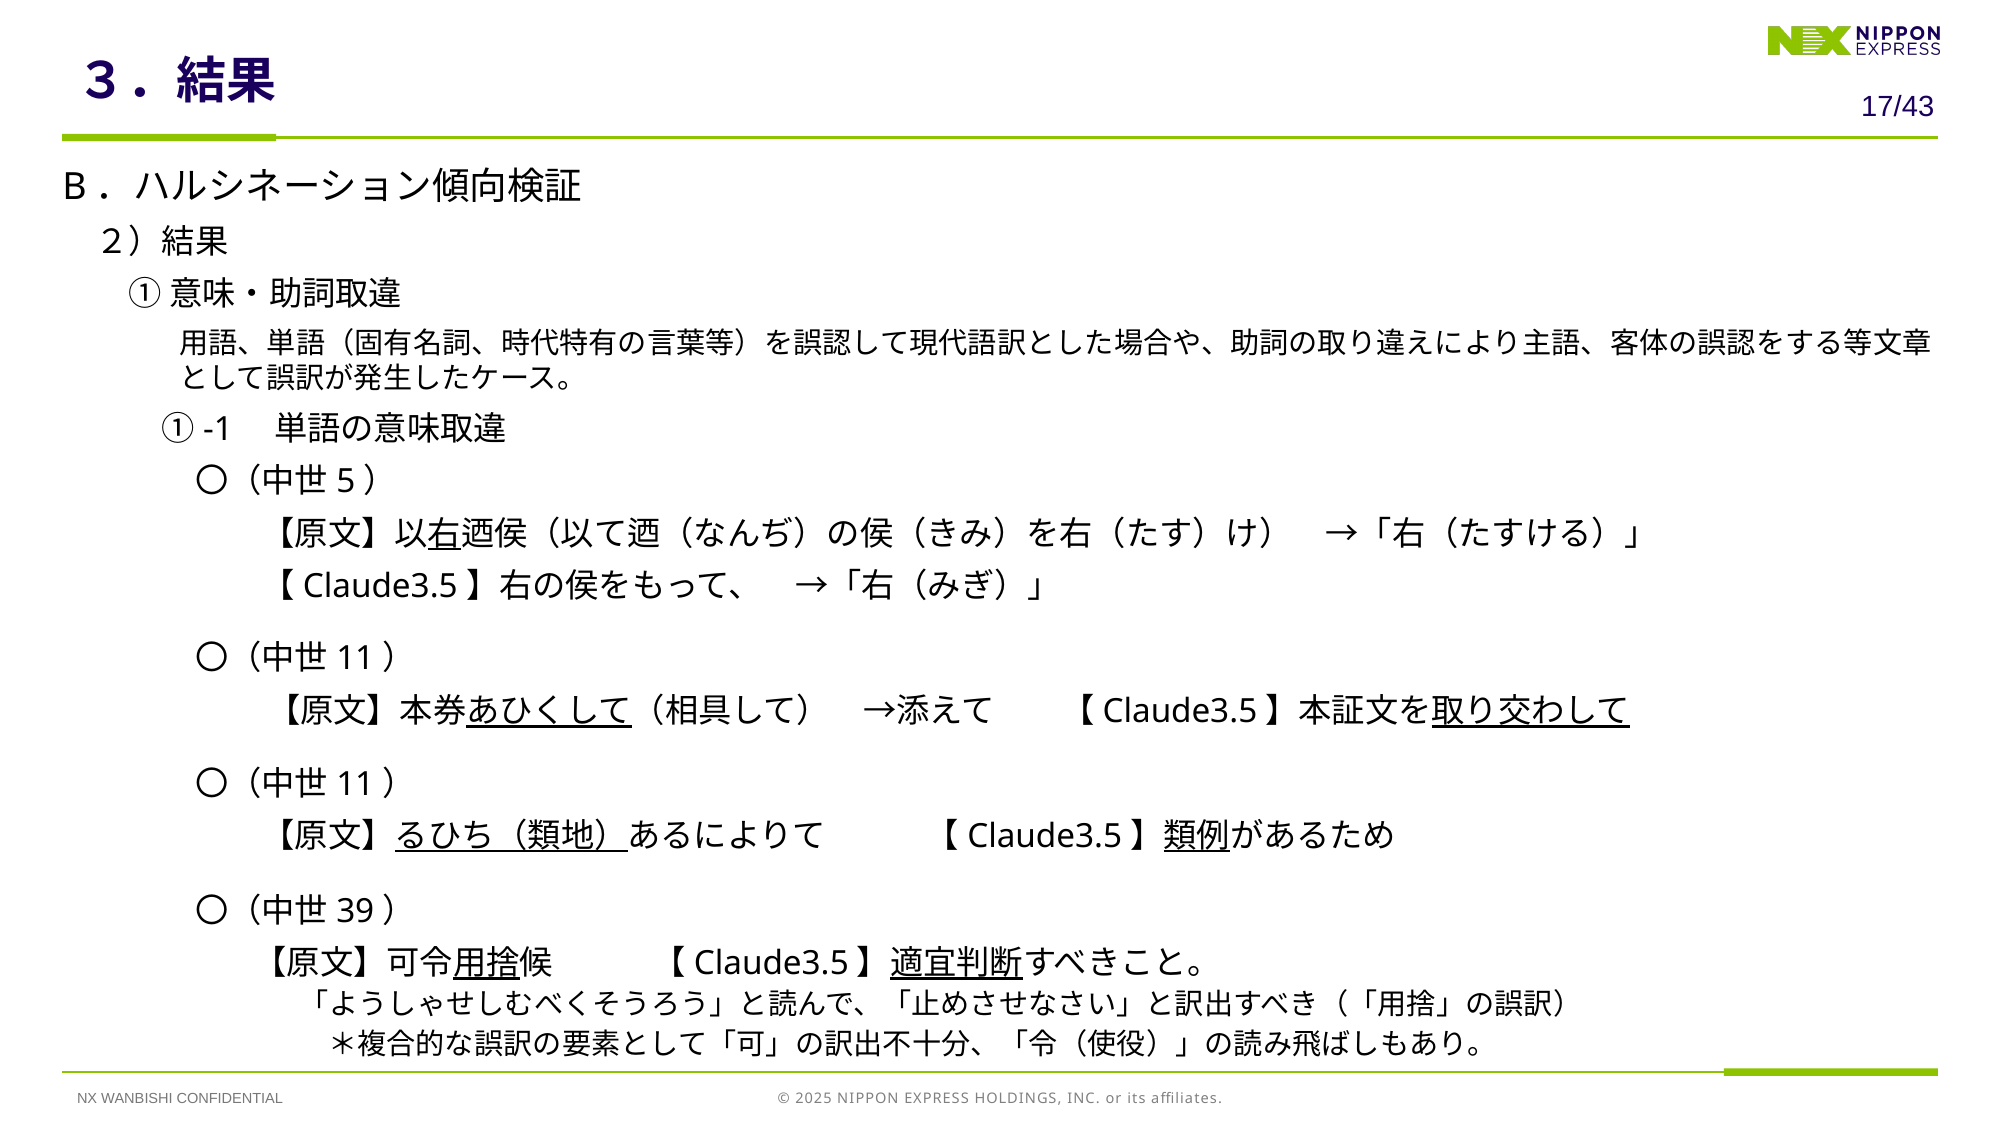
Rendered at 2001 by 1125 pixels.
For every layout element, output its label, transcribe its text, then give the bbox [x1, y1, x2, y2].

slide_number 16/43 [1848, 87, 1935, 123]
title ３．結果 [62, 41, 1742, 103]
list B．ハルシネーション傾向検証 ２）結果 ① 意味・助詞取違 用語、単語（固有名詞、時代特有の言葉等）を誤認して現代語訳とした場合や、助詞の取り違えにより主語、客体の誤認をする等文章として誤訳が発生したケース。 ①-1 単語の意味取違 〇（中世5） 【原文】以右迺侯（以て迺（なんぢ）の侯（きみ）を右（たす）け） →「右（たすける）」 【Claude3.5】右の侯をもって、 →「右（みぎ）」 〇（中世11） 【原文】本券あひくして（相具して） →添えて 【Claude3.5】本証文を取り交わして 〇（中世11） 【原文】るひち（類地）あるによりて 【Claude3.5】類例があるため 〇（中世39） 【原文】可令用捨候 【Claude3.5】適宜判断すべきこと。 「ようしゃせしむべくそうろう」と読んで、「止めさせなさい」と訳出すべき（「用捨」の誤訳） ＊複合的な誤訳の要素として「可」の訳出不十分、「令（使役）」の読み飛ばしもあり。 [62, 162, 1939, 1071]
picture [1768, 26, 1940, 55]
footer NX WANBISHI CONFIDENTIAL [62, 1086, 738, 1110]
